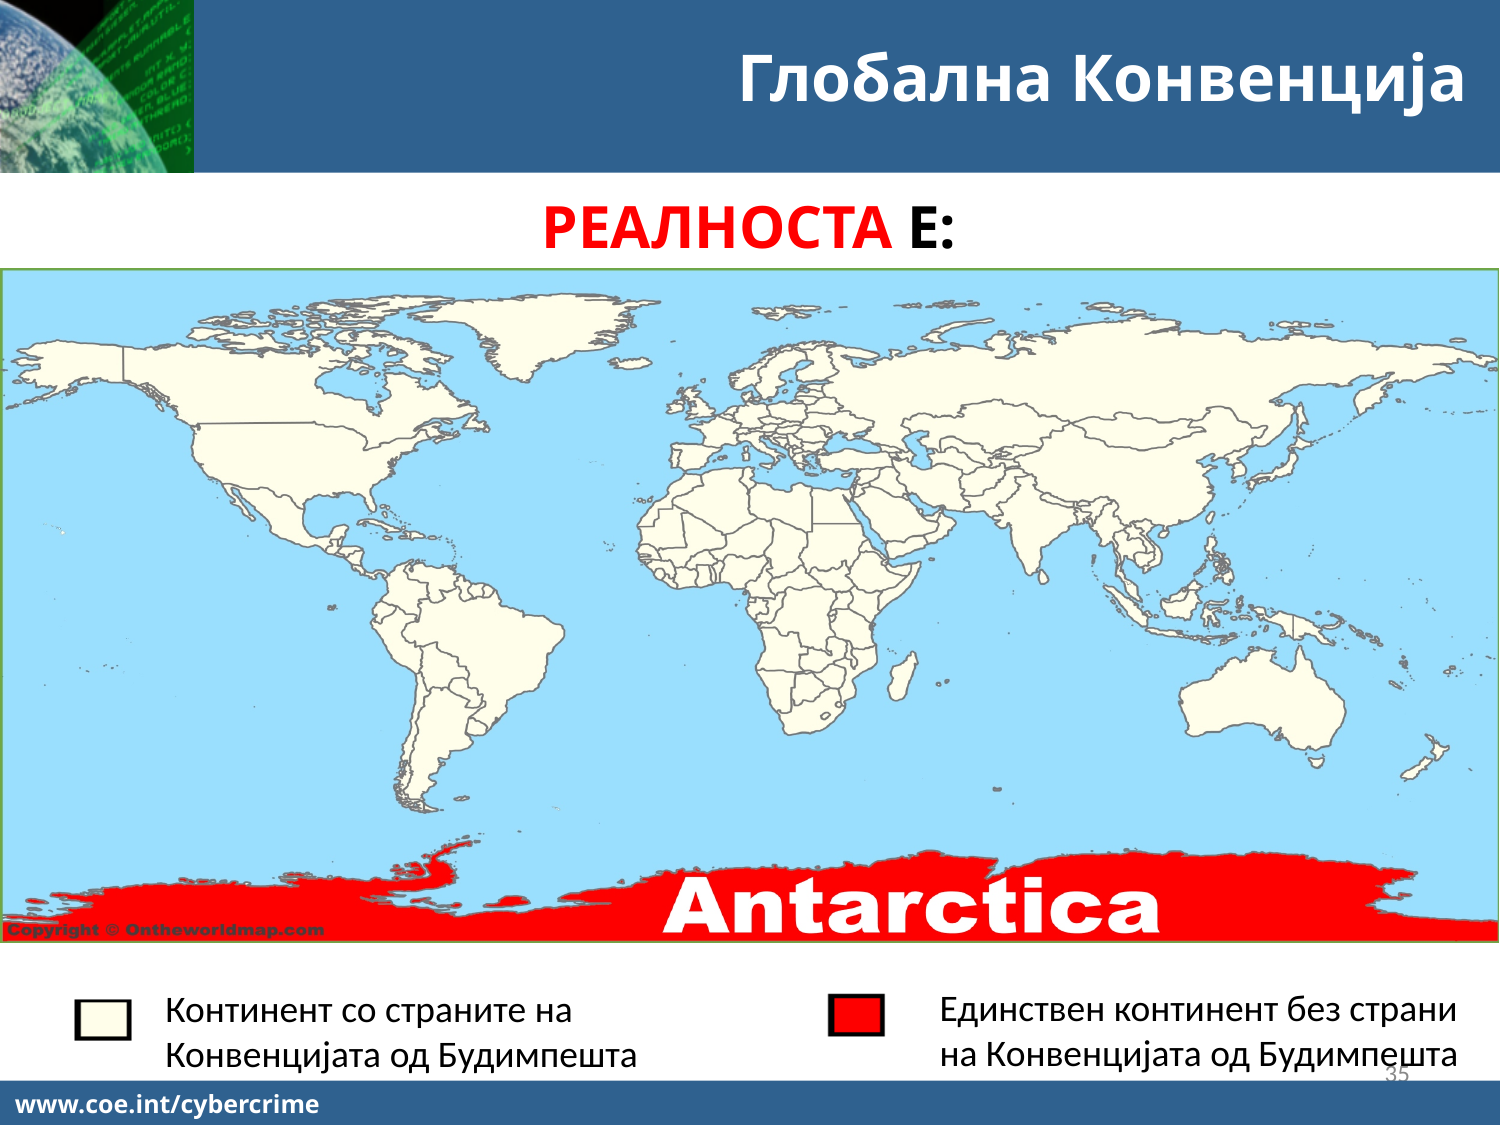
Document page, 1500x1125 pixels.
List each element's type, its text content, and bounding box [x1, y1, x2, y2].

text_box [0, 268, 1500, 1084]
picture [0, 0, 194, 173]
text_box [197, 0, 1500, 175]
text_box Глобална Конвенција [206, 29, 1483, 122]
text_box РЕАЛНОСТА Е: [365, 183, 1134, 267]
text_box www.coe.int/cybercrime [0, 1091, 1500, 1125]
